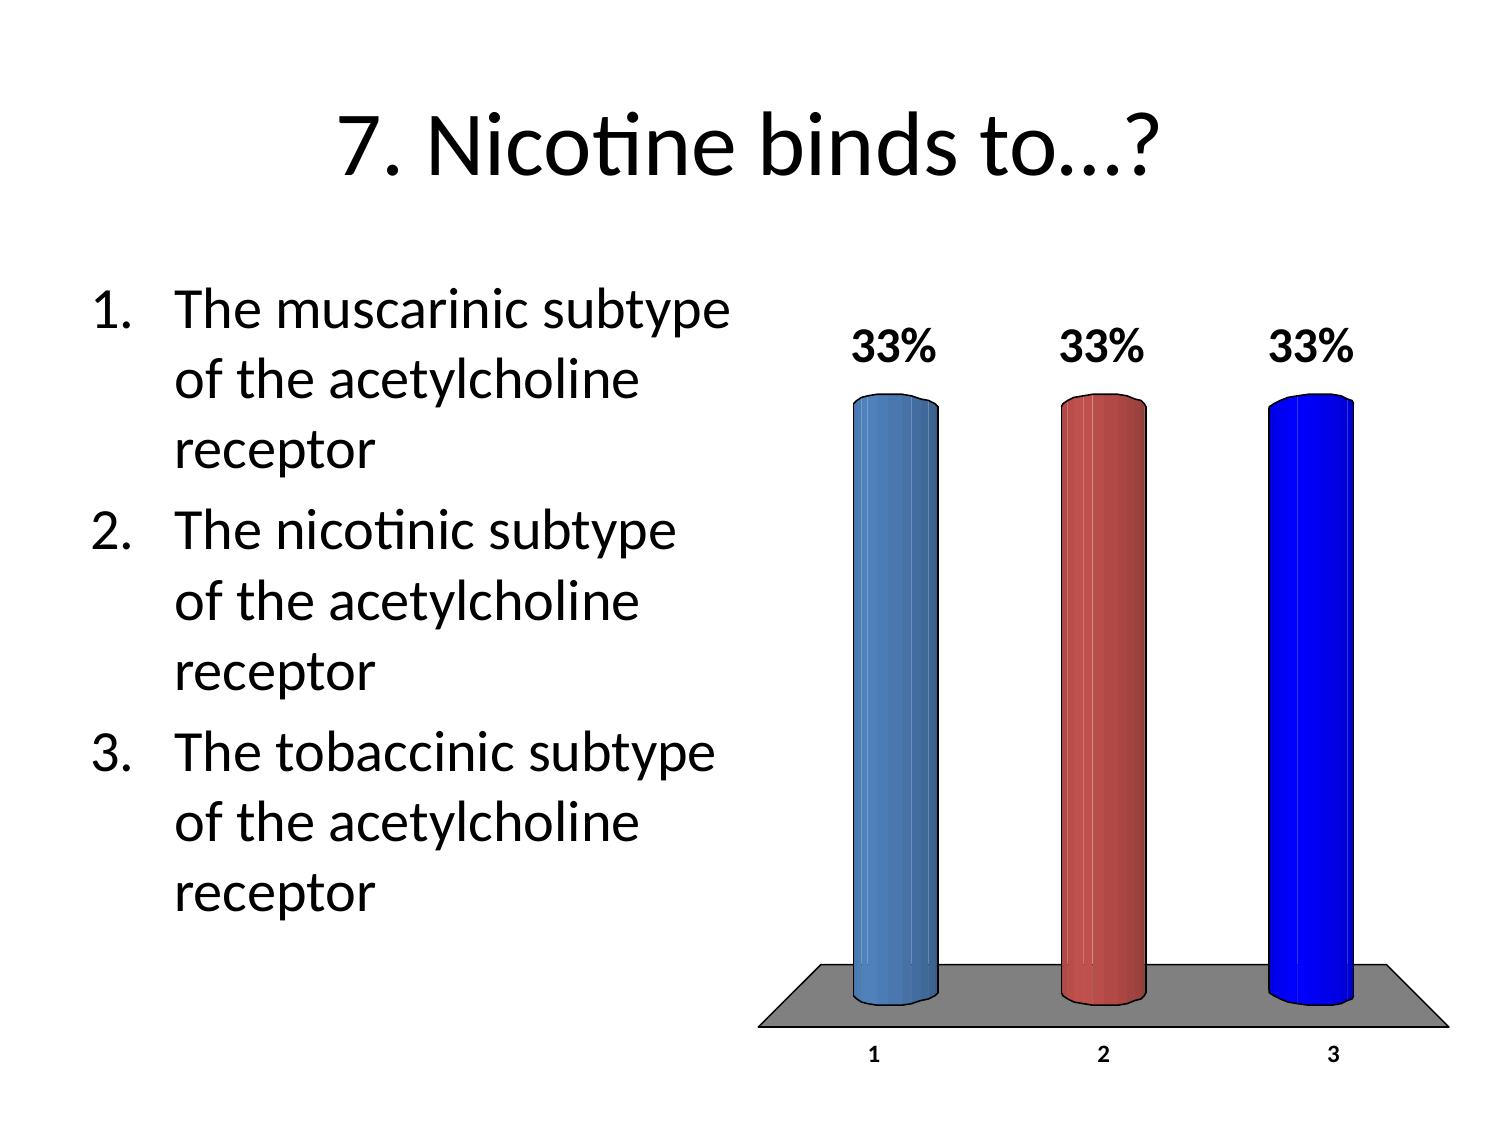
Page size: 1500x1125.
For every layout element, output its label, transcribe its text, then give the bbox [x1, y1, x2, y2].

title 7. Nicotine binds to…? [75, 45, 1425, 233]
list The muscarinic subtype of the acetylcholine receptor The nicotinic subtype of the acetylcholine receptor The tobaccinic subtype of the acetylcholine receptor [75, 262, 750, 1005]
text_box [739, 270, 1490, 1115]
